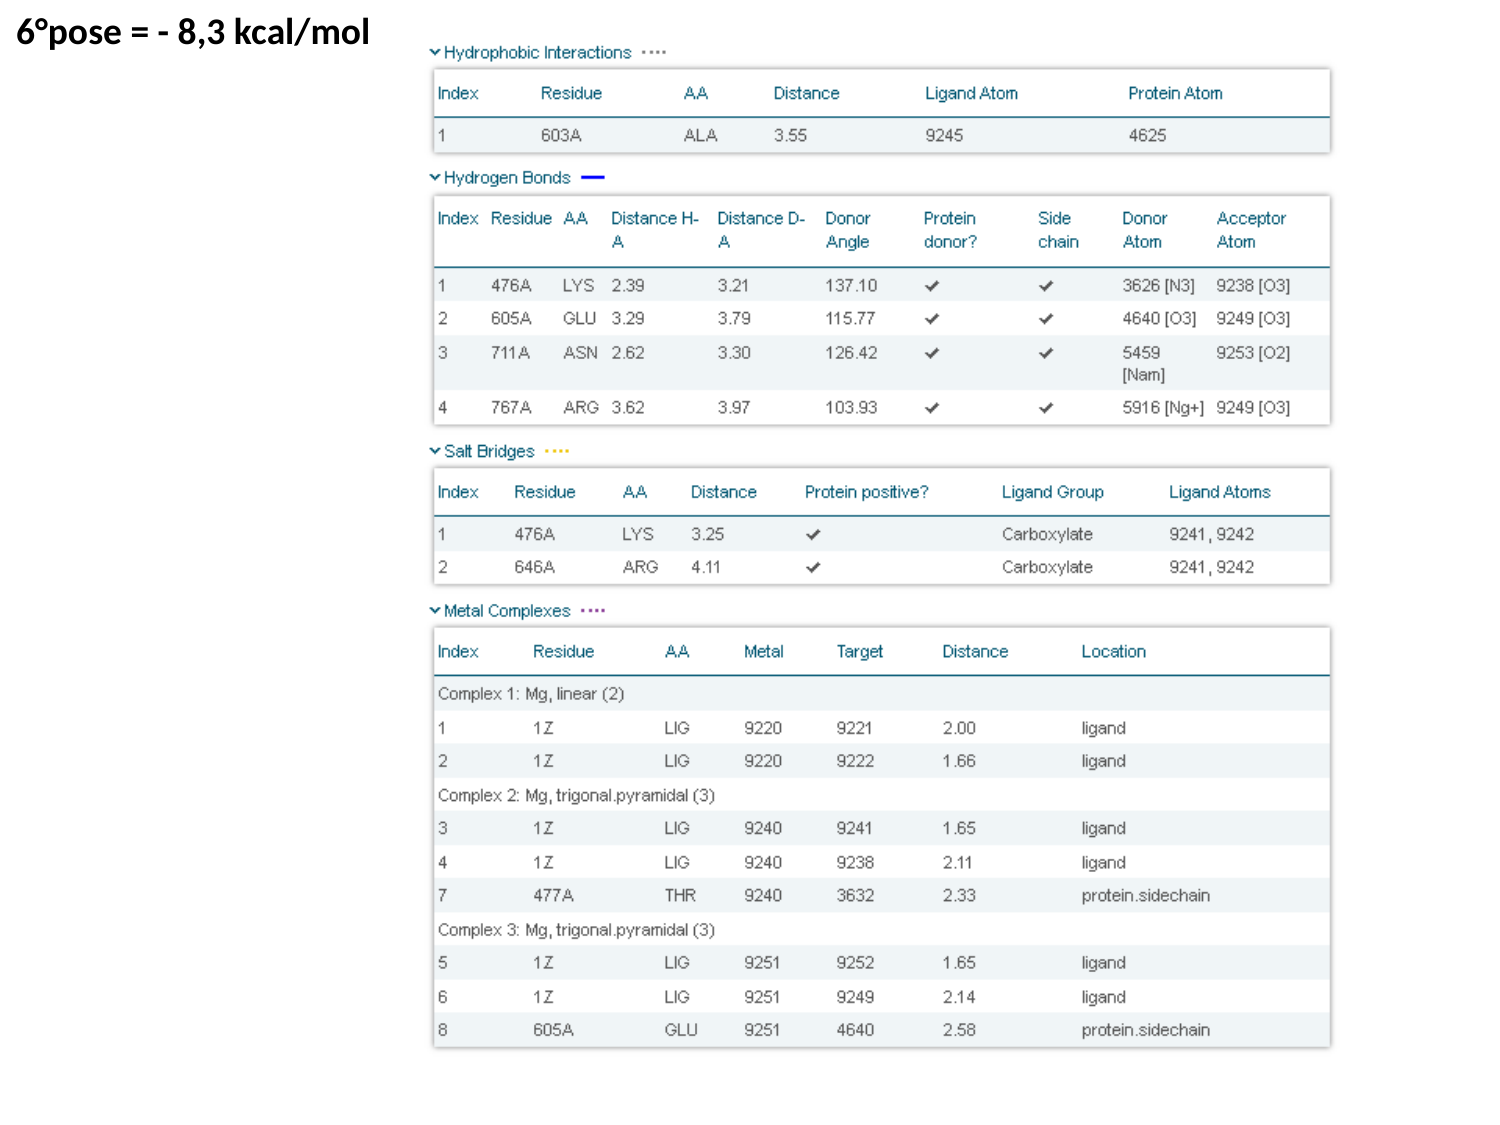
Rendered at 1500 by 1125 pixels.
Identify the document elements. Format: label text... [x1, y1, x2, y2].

picture [418, 30, 1341, 1059]
text_box 6°pose = - 8,3 kcal/mol [1, 0, 386, 60]
